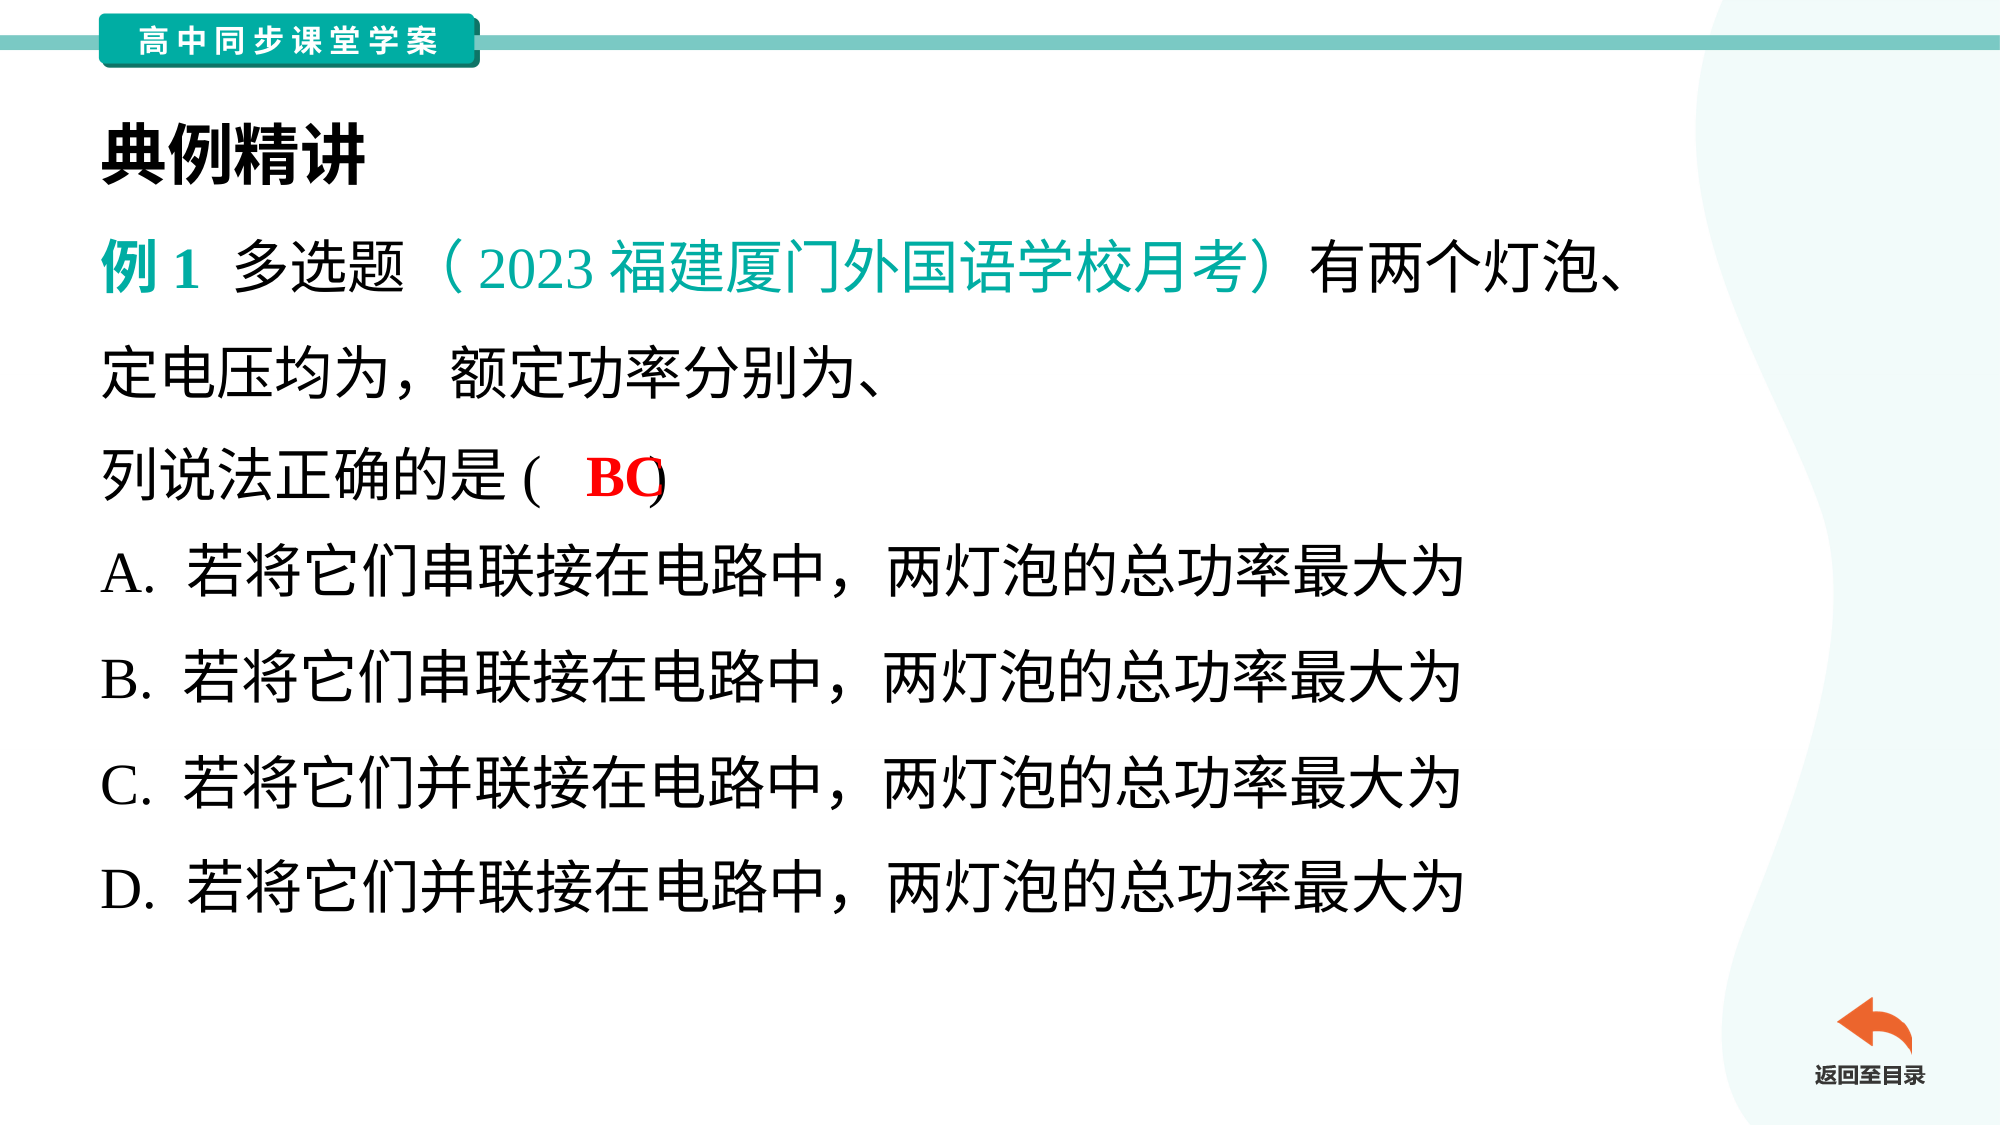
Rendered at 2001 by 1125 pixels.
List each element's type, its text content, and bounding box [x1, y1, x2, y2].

text_box BC [564, 404, 688, 498]
text_box 典例精讲 [100, 76, 1899, 254]
picture [0, 0, 2000, 1125]
